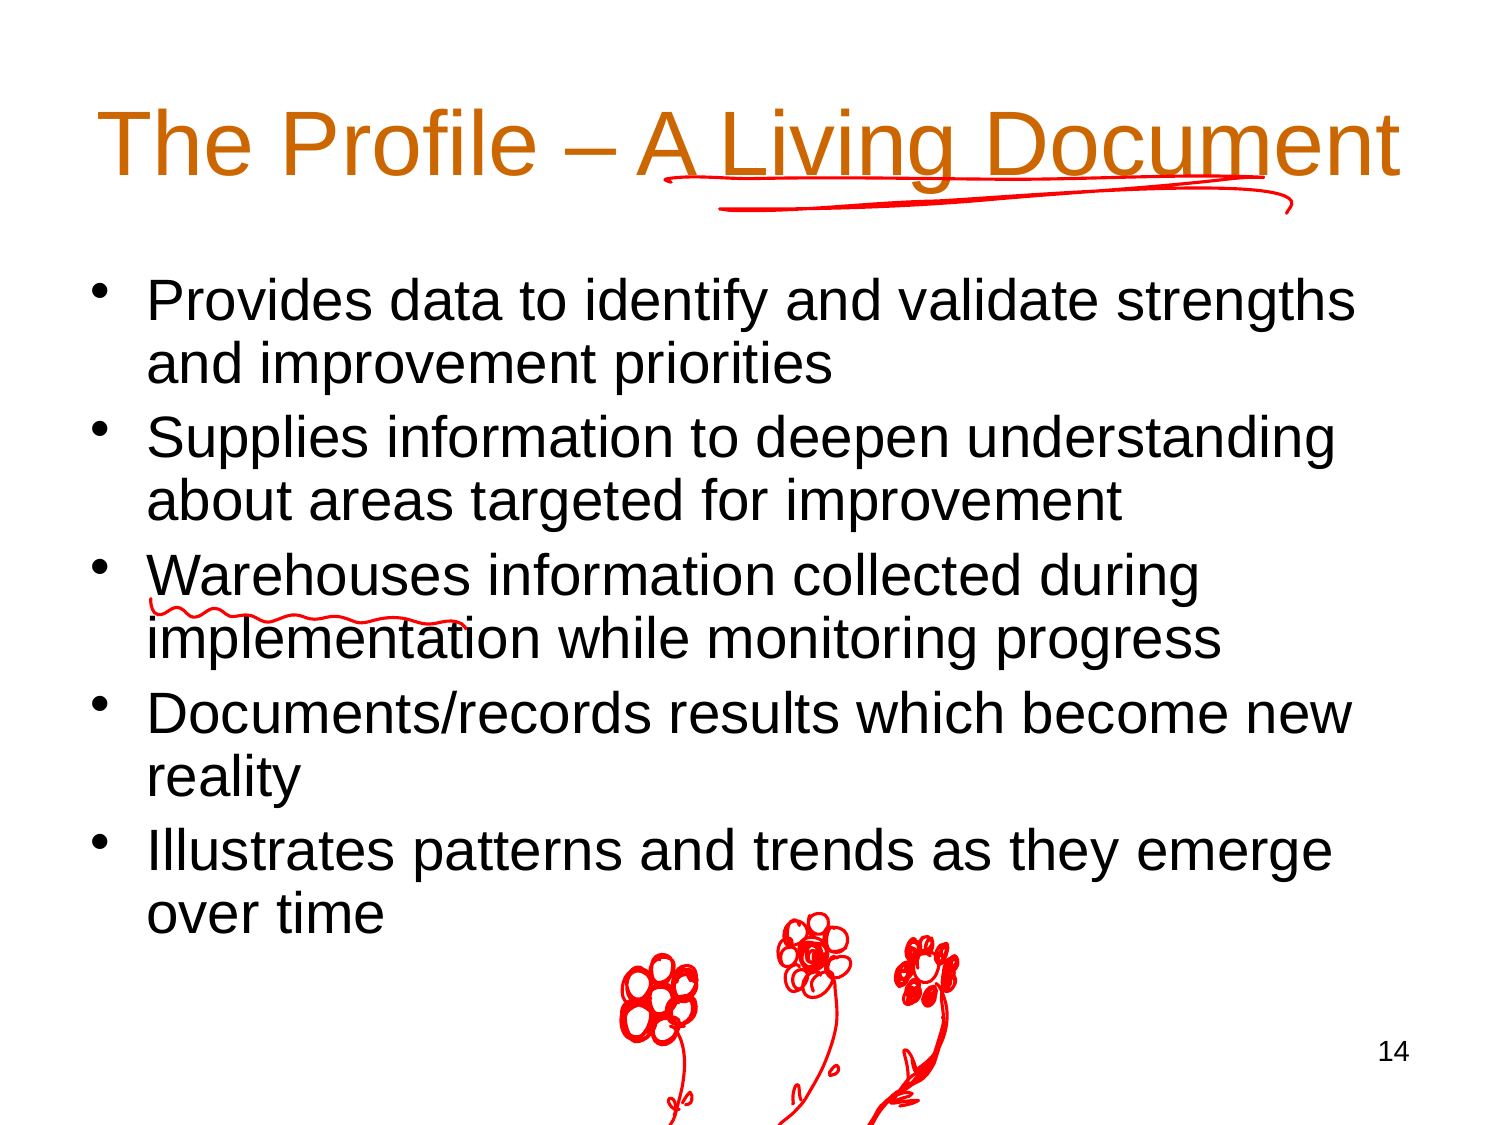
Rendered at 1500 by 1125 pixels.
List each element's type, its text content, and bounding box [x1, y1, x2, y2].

title The Profile – A Living Document [74, 44, 1426, 233]
list Provides data to identify and validate strengths and improvement priorities Supplies information to deepen understanding about areas targeted for improvement Warehouses information collected during implementation while monitoring progress Documents/records results which become new reality Illustrates patterns and trends as they emerge over time [74, 262, 1426, 1006]
slide_number 14 [1074, 1024, 1426, 1103]
